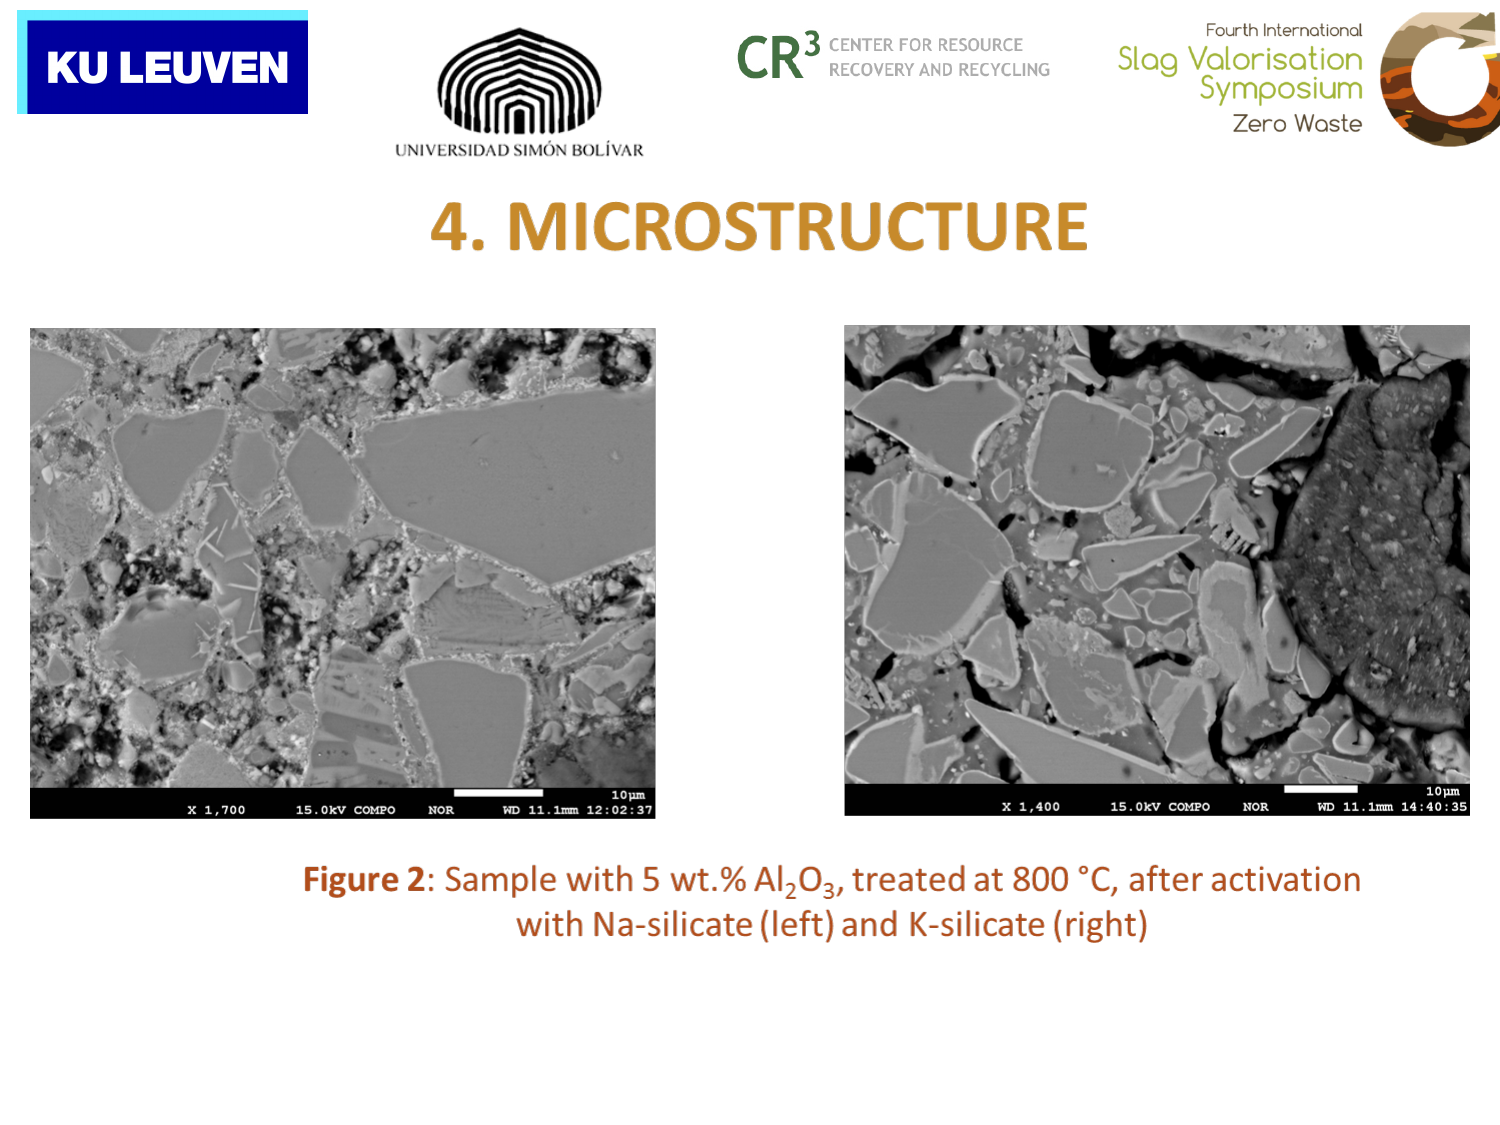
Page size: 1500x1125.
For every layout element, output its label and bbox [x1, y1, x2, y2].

picture [30, 24, 1470, 969]
picture [17, 9, 308, 114]
picture [1116, 0, 1500, 154]
picture [735, 26, 1050, 83]
